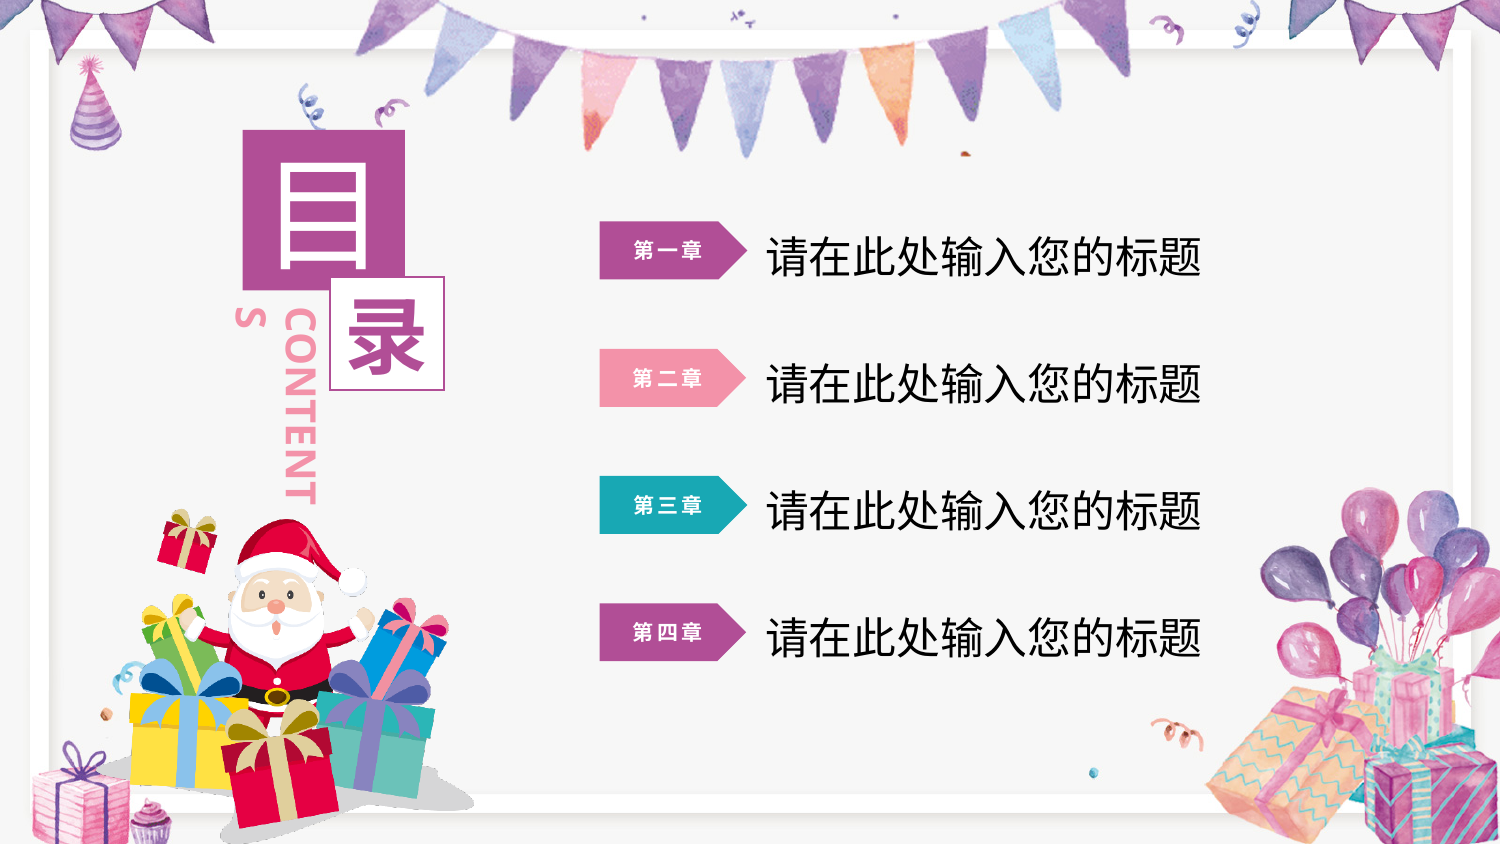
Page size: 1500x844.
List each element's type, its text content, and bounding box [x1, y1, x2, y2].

text_box 第四章 [599, 603, 747, 662]
text_box 第三章 [599, 475, 747, 534]
text_box 请在此处输入您的标题 [747, 586, 1295, 679]
text_box 请在此处输入您的标题 [747, 204, 1295, 297]
text_box 请在此处输入您的标题 [747, 459, 1295, 551]
text_box 第二章 [599, 348, 747, 407]
text_box 请在此处输入您的标题 [747, 331, 1295, 424]
text_box 第一章 [599, 221, 747, 280]
picture [0, 0, 1500, 844]
